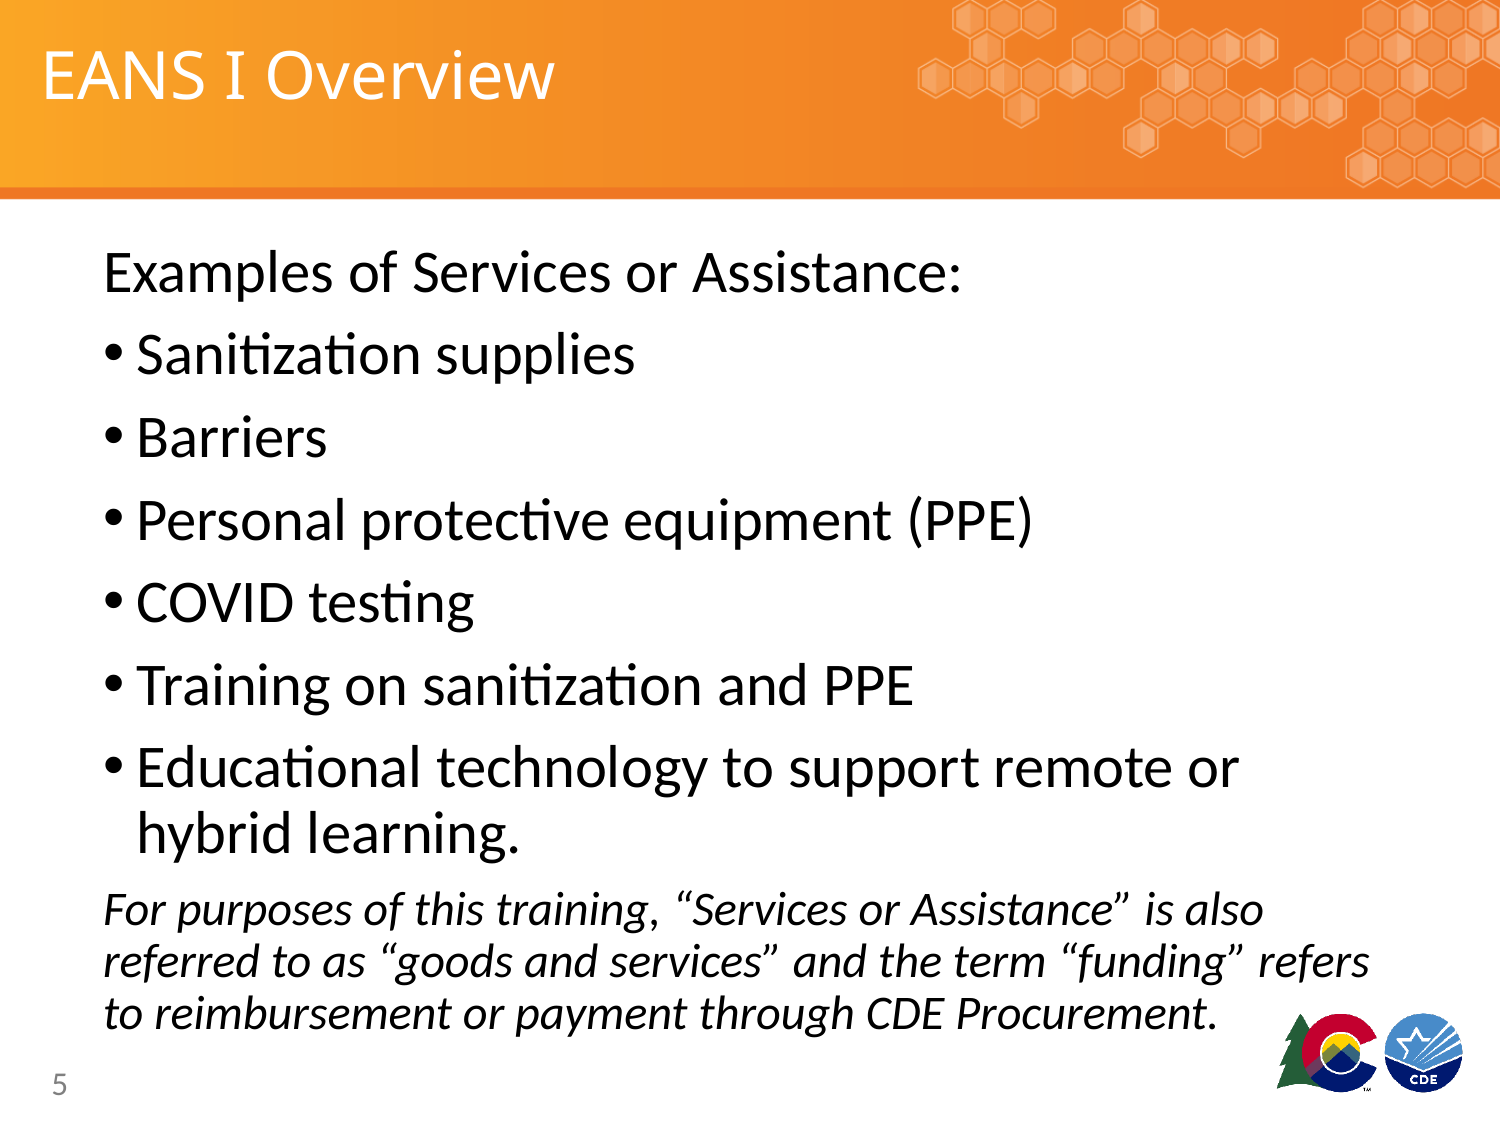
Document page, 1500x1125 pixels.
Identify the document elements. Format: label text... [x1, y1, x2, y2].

slide_number 5 [36, 1054, 375, 1115]
picture [1275, 1012, 1463, 1093]
picture [0, 0, 1500, 200]
title EANS I Overview [40, 41, 1038, 166]
list Examples of Services or Assistance: Sanitization supplies Barriers Personal protective equipment (PPE) COVID testing Training on sanitization and PPE Educational technology to support remote or hybrid learning. For purposes of this training, “Services or Assistance” is also referred to as “goods and services” and the term “funding” refers to reimbursement or payment through CDE Procurement. [103, 239, 1397, 1055]
